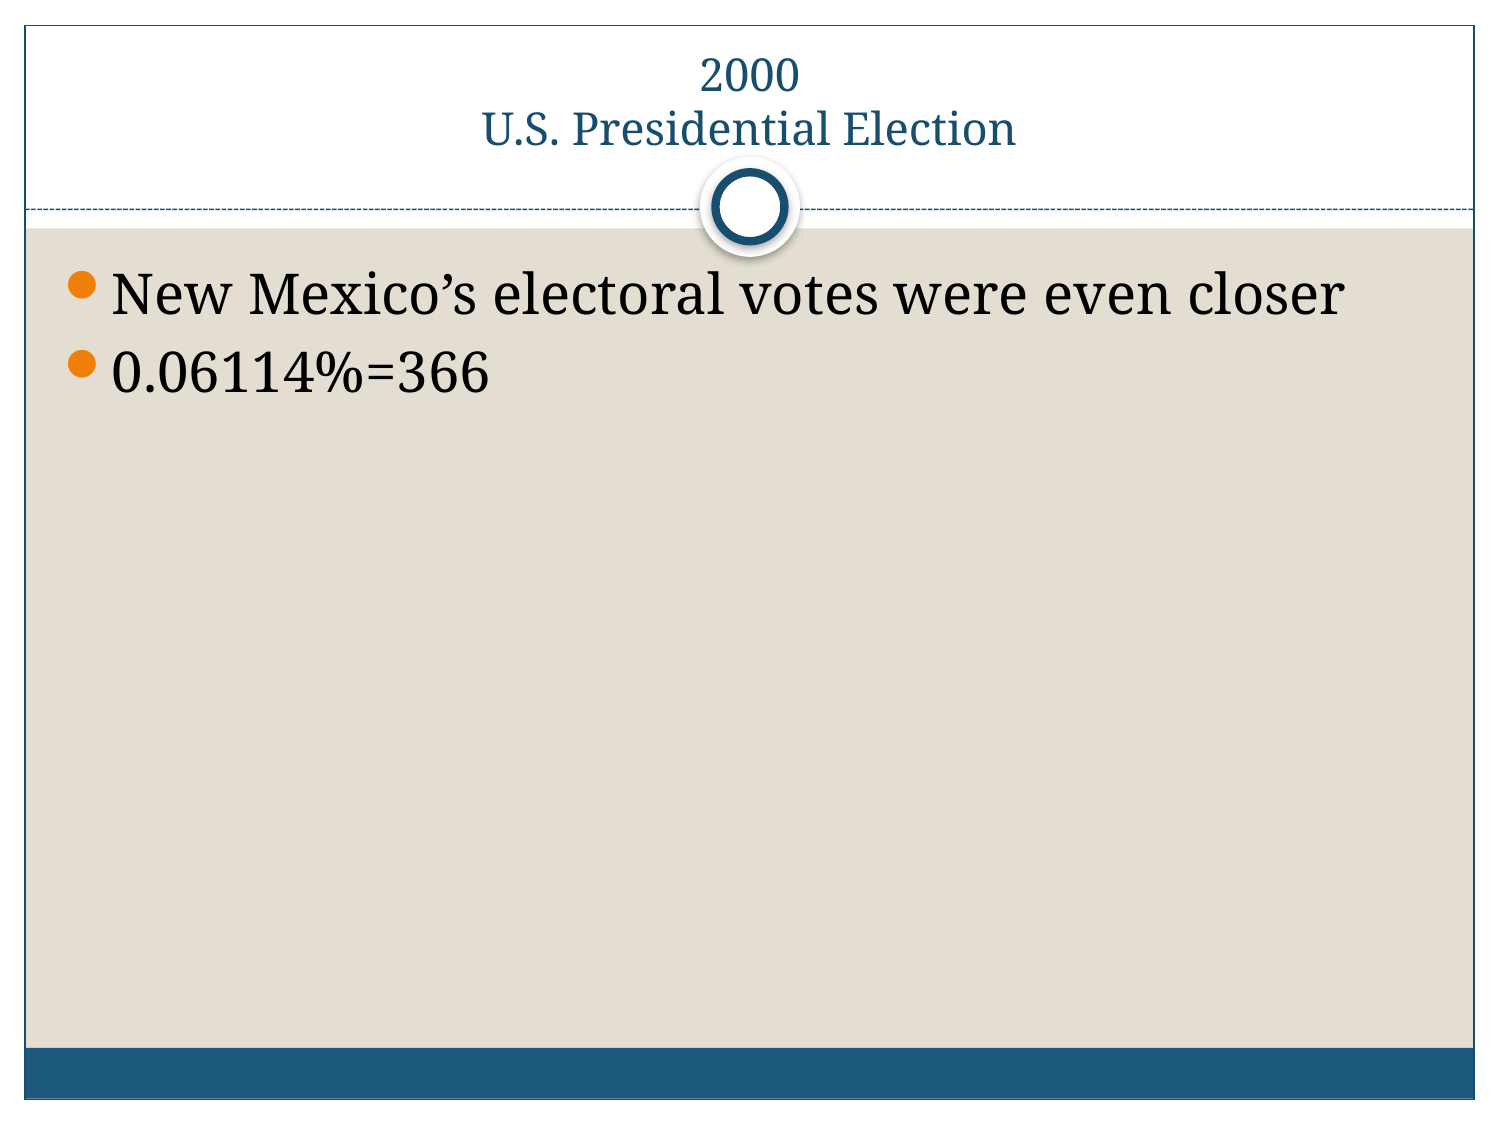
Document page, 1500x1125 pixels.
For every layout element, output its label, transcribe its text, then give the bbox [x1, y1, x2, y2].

list New Mexico’s electoral votes were even closer 0.06114%=366 [49, 250, 1445, 1001]
title 2000 U.S. Presidential Election [49, 37, 1450, 162]
